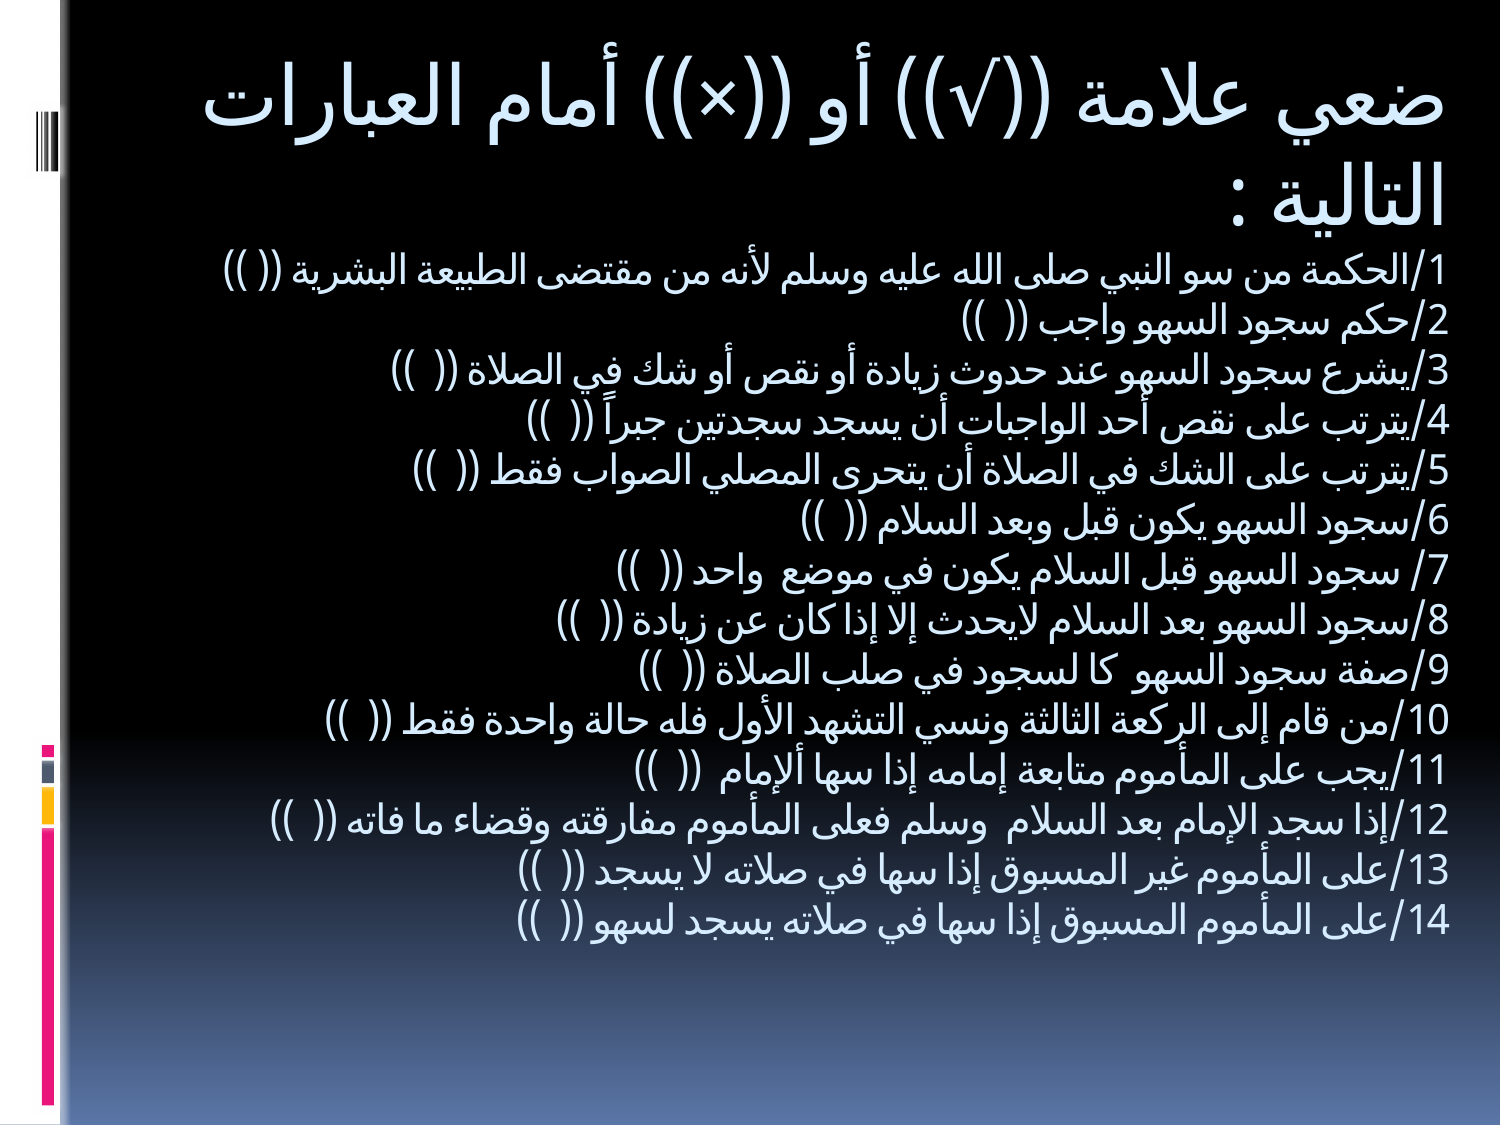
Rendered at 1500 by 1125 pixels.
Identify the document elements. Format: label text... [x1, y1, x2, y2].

title ضعي علامة ((√)) أو ((×)) أمام العبارات التالية : 1/الحكمة من سو النبي صلى الله عليه وسلم لأنه من مقتضى الطبيعة البشرية (( )) 2/حكم سجود السهو واجب (( )) 3/يشرع سجود السهو عند حدوث زيادة أو نقص أو شك في الصلاة (( )) 4/يترتب على نقص أحد الواجبات أن يسجد سجدتين جبراًً (( )) 5/يترتب على الشك في الصلاة أن يتحرى المصلي الصواب فقط (( )) 6/سجود السهو يكون قبل وبعد السلام (( )) 7/ سجود السهو قبل السلام يكون في موضع واحد (( )) 8/سجود السهو بعد السلام لايحدث إلا إذا كان عن زيادة (( )) 9/صفة سجود السهو كا لسجود في صلب الصلاة (( )) 10/من قام إلى الركعة الثالثة ونسي التشهد الأول فله حالة واحدة فقط (( )) 11/يجب على المأموم متابعة إمامه إذا سها ألإمام (( )) 12/إذا سجد الإمام بعد السلام وسلم فعلى المأموم مفارقته وقضاء ما فاته (( )) 13/على المأموم غير المسبوق إذا سها في صلاته لا يسجد (( )) 14/على المأموم المسبوق إذا سها في صلاته يسجد لسهو (( )) [82, 35, 1465, 1125]
